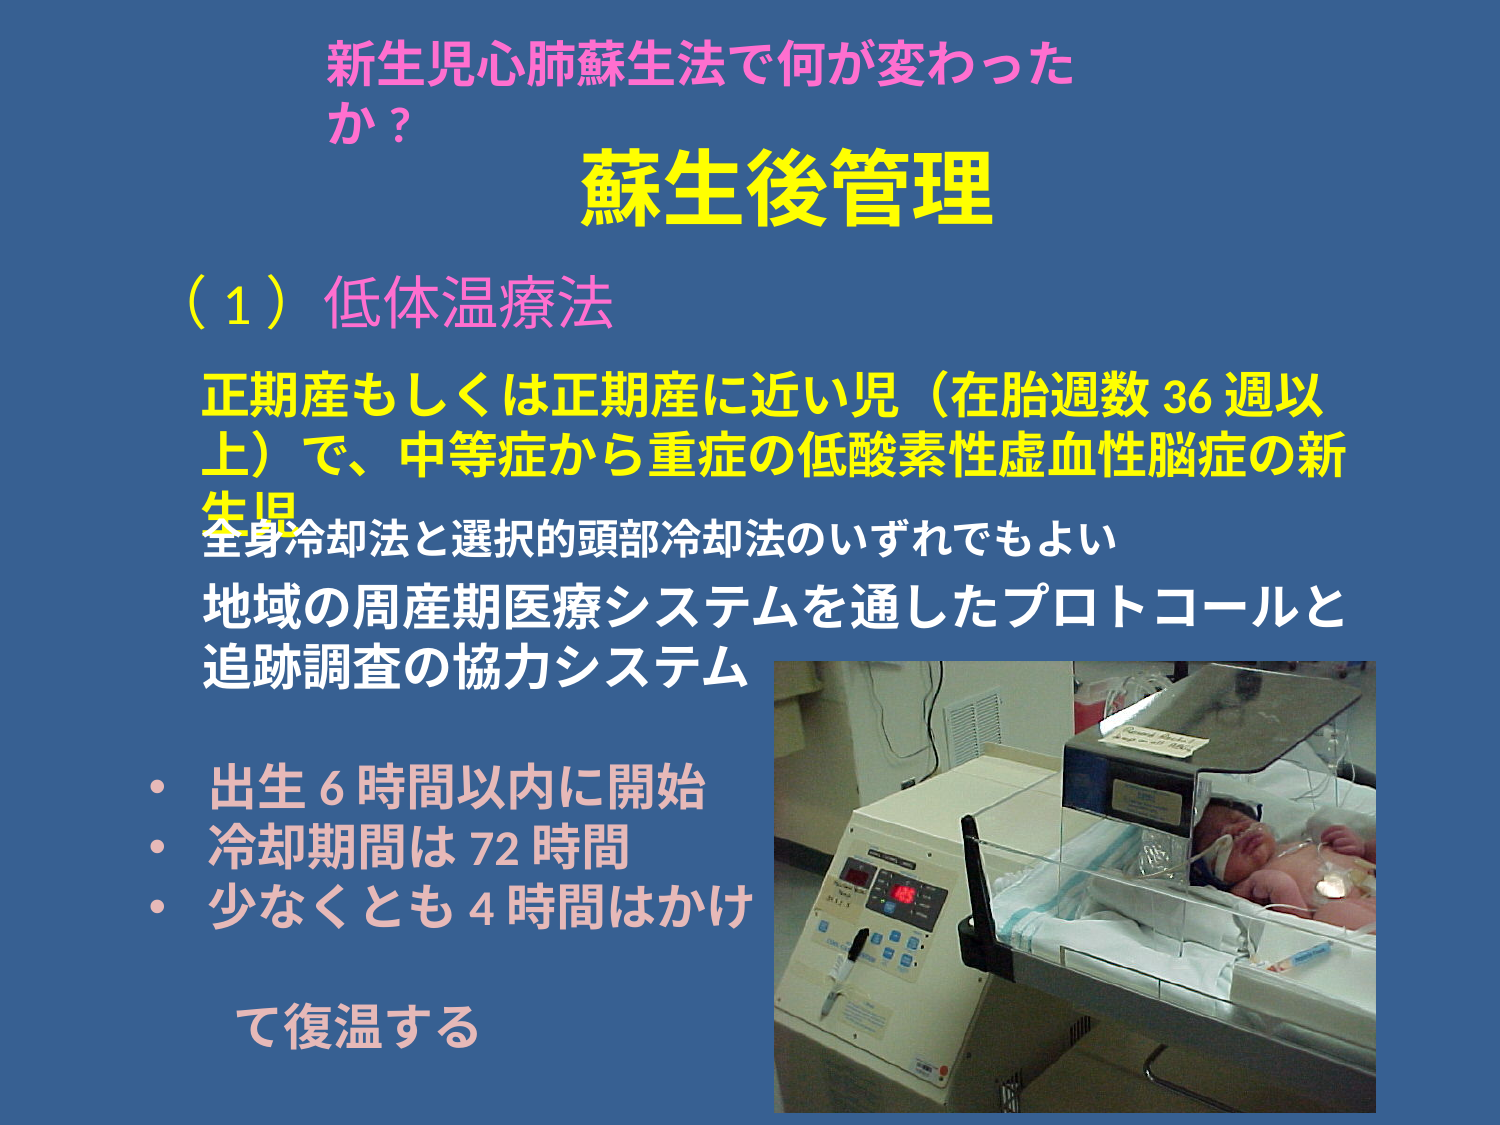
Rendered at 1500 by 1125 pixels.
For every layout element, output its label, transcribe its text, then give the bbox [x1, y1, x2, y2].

text_box 出生6時間以内に開始 冷却期間は72時間 少なくとも4時間はかけ て復温する [94, 748, 775, 1124]
text_box 蘇生後管理 [74, 91, 1425, 237]
text_box （1）低体温療法 [135, 259, 1273, 344]
text_box 地域の周産期医療システムを通したプロトコールと追跡調査の協力システム [187, 568, 1410, 703]
text_box 全身冷却法と選択的頭部冷却法のいずれでもよい [186, 505, 1143, 571]
text_box 新生児心肺蘇生法で何が変わったか? [311, 24, 1175, 160]
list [774, 661, 1377, 1113]
text_box 正期産もしくは正期産に近い児（在胎週数36週以上）で、中等症から重症の低酸素性虚血性脳症の新生児 [185, 355, 1376, 551]
